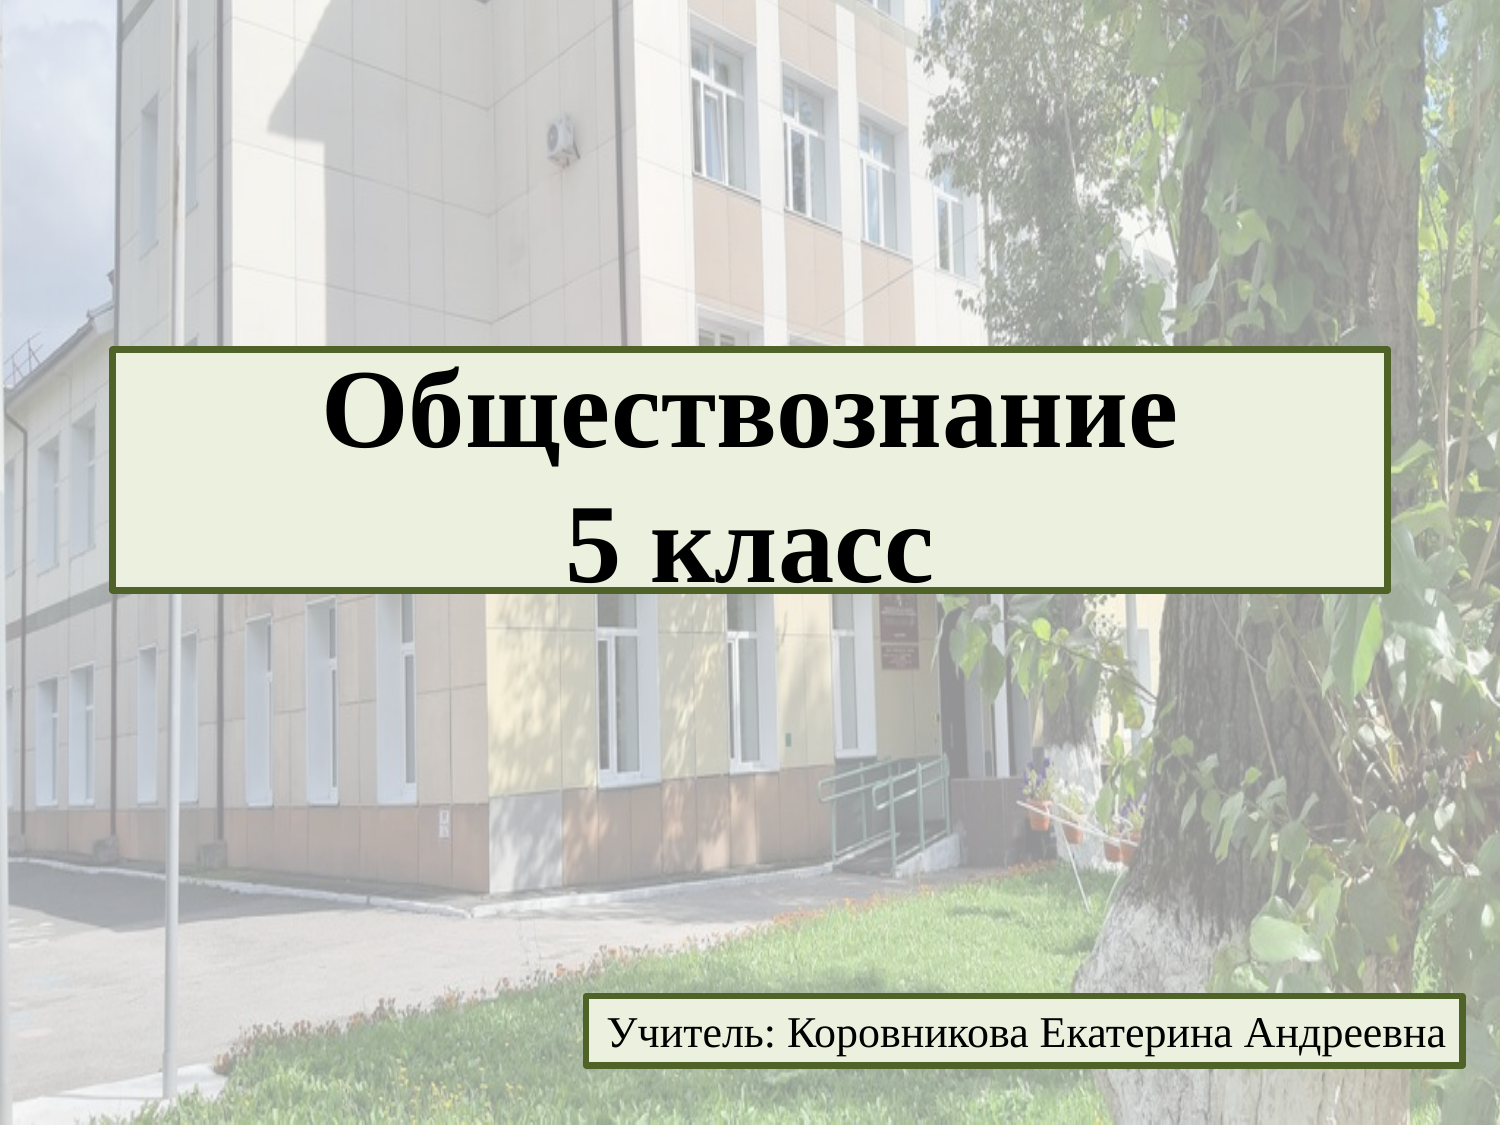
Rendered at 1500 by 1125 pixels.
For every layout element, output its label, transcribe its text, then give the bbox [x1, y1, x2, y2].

subtitle Учитель: Коровникова Екатерина Андреевна [585, 996, 1463, 1066]
title Обществознание 5 класс [112, 349, 1388, 591]
